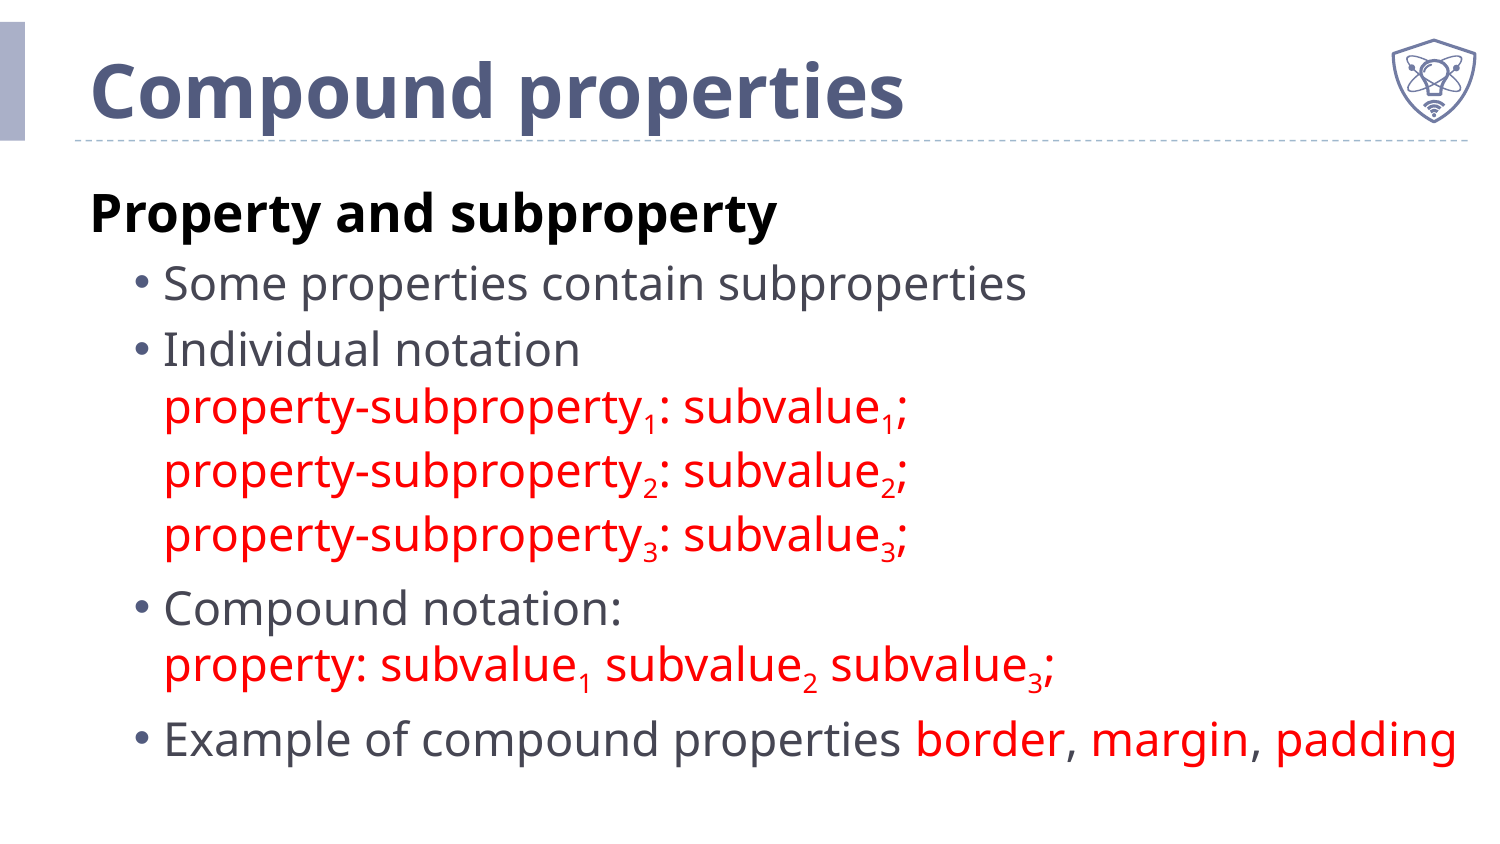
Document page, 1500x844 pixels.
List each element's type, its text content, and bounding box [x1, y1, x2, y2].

title Compound properties [75, 18, 1475, 141]
list Property and subproperty Some properties contain subproperties Individual notation property-subproperty1: subvalue1; property-subproperty2: subvalue2; property-subproperty3: subvalue3; Compound notation: property: subvalue1 subvalue2 subvalue3; Example of compound properties border, margin, padding [75, 171, 1475, 835]
